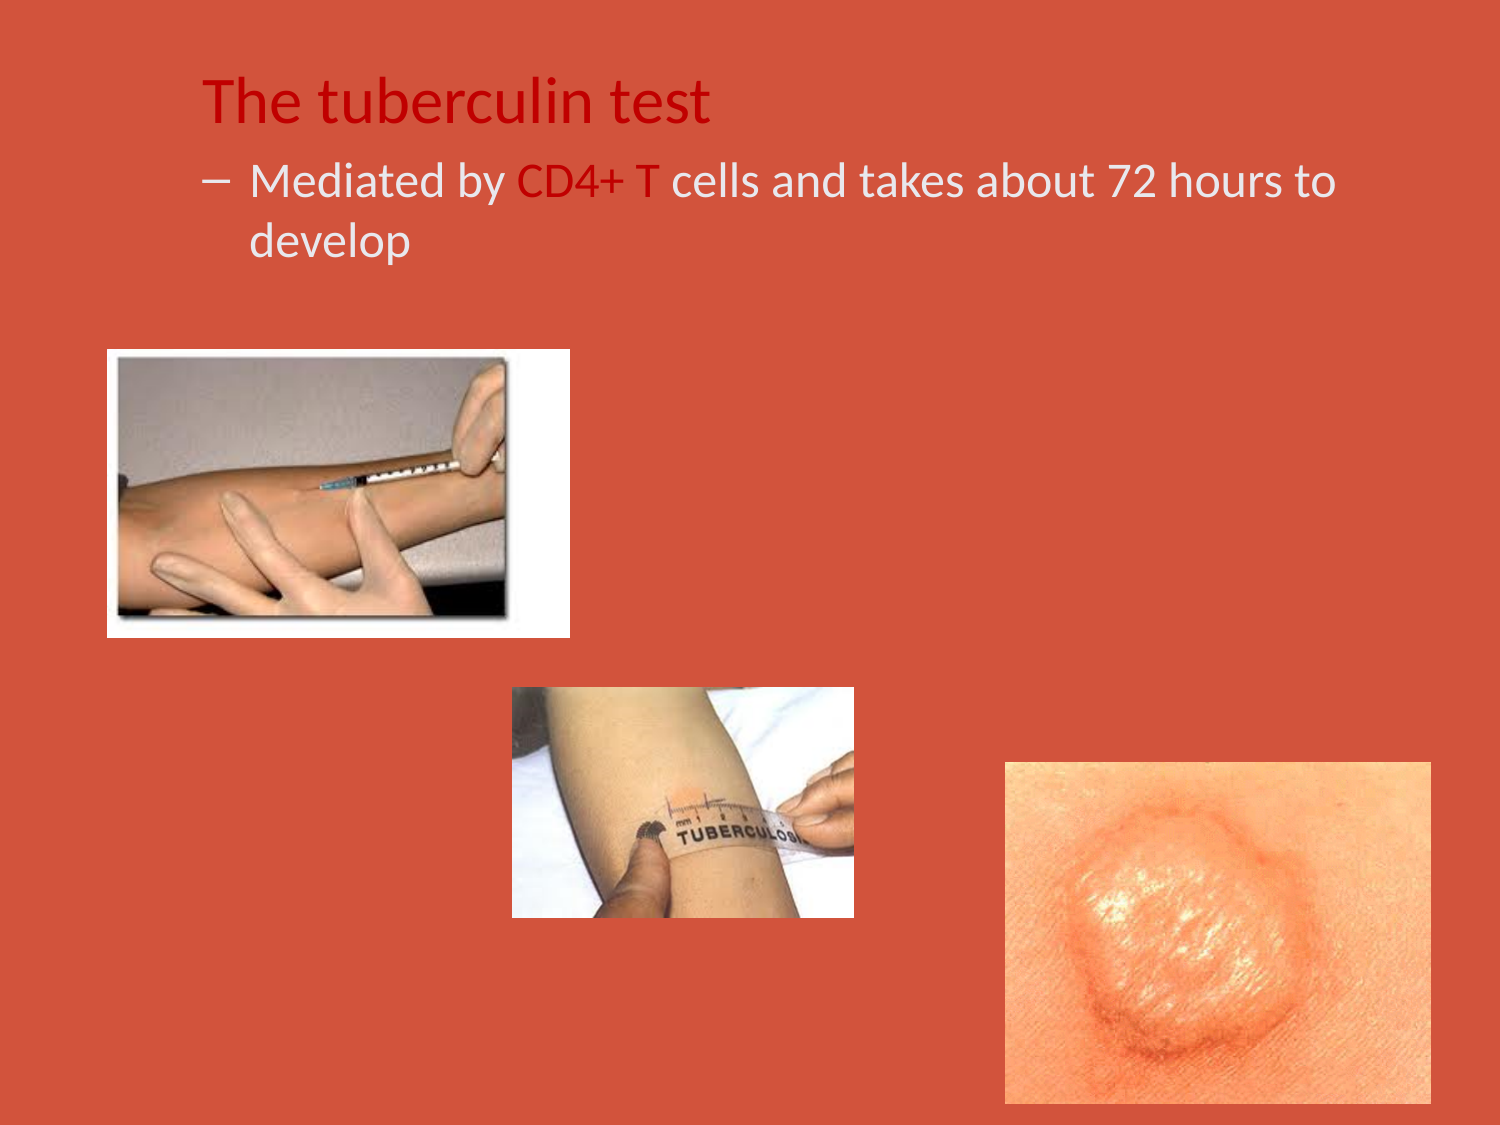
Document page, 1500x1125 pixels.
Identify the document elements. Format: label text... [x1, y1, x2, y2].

picture [107, 349, 571, 638]
text_box The tuberculin test Mediated by CD4+ T cells and takes about 72 hours to develop [112, 49, 1388, 725]
picture [1005, 762, 1432, 1105]
picture [512, 687, 854, 918]
